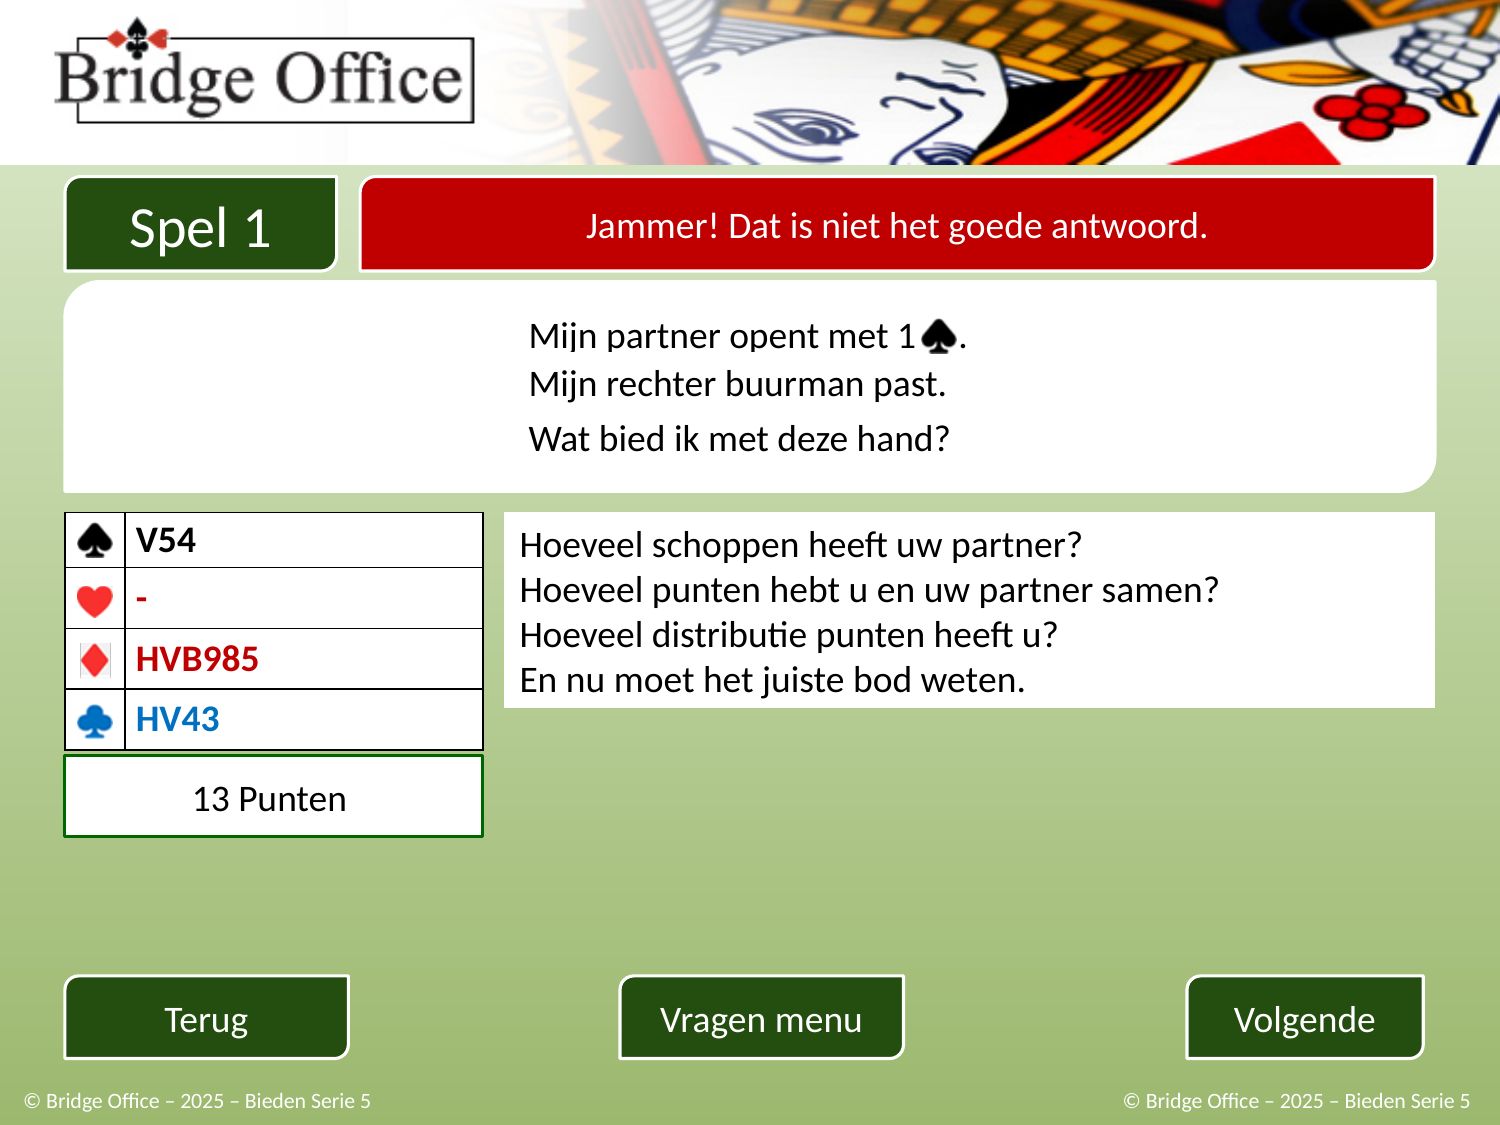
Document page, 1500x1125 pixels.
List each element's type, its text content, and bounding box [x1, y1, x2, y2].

text_box Mijn partner opent met 1 . [513, 303, 1022, 364]
text_box © Bridge Office – 2025 – Bieden Serie 5 [8, 1079, 393, 1121]
text_box 13 Punten [63, 754, 484, 838]
picture [0, 0, 1500, 166]
picture [920, 318, 957, 354]
picture [77, 643, 114, 679]
table_cell - [126, 568, 482, 628]
table_cell HV43 [126, 690, 482, 749]
text_box Wat bied ik met deze hand? [513, 406, 987, 467]
table_cell [66, 568, 124, 628]
picture [77, 703, 114, 740]
text_box Spel 1 [63, 179, 339, 273]
text_box Terug [63, 974, 350, 1061]
table_header - [66, 513, 124, 567]
table_header V54 [126, 513, 482, 567]
text_box Hoeveel schoppen heeft uw partner? Hoeveel punten hebt u en uw partner samen? Hoeveel distributie punten heeft u? En nu moet het juiste bod weten. [504, 512, 1435, 708]
text_box Mijn rechter buurman past. [513, 352, 987, 406]
text_box Vragen menu [618, 974, 906, 1061]
text_box Jammer! Dat is niet het goede antwoord. [358, 179, 1437, 273]
text_box © Bridge Office – 2025 – Bieden Serie 5 [1107, 1079, 1500, 1121]
picture [77, 585, 114, 618]
table_cell HVB985 [126, 629, 482, 688]
table_cell [66, 690, 124, 749]
text_box Volgende [1185, 974, 1425, 1061]
table_cell [66, 629, 124, 688]
picture [77, 521, 114, 558]
text_box [63, 280, 1437, 493]
